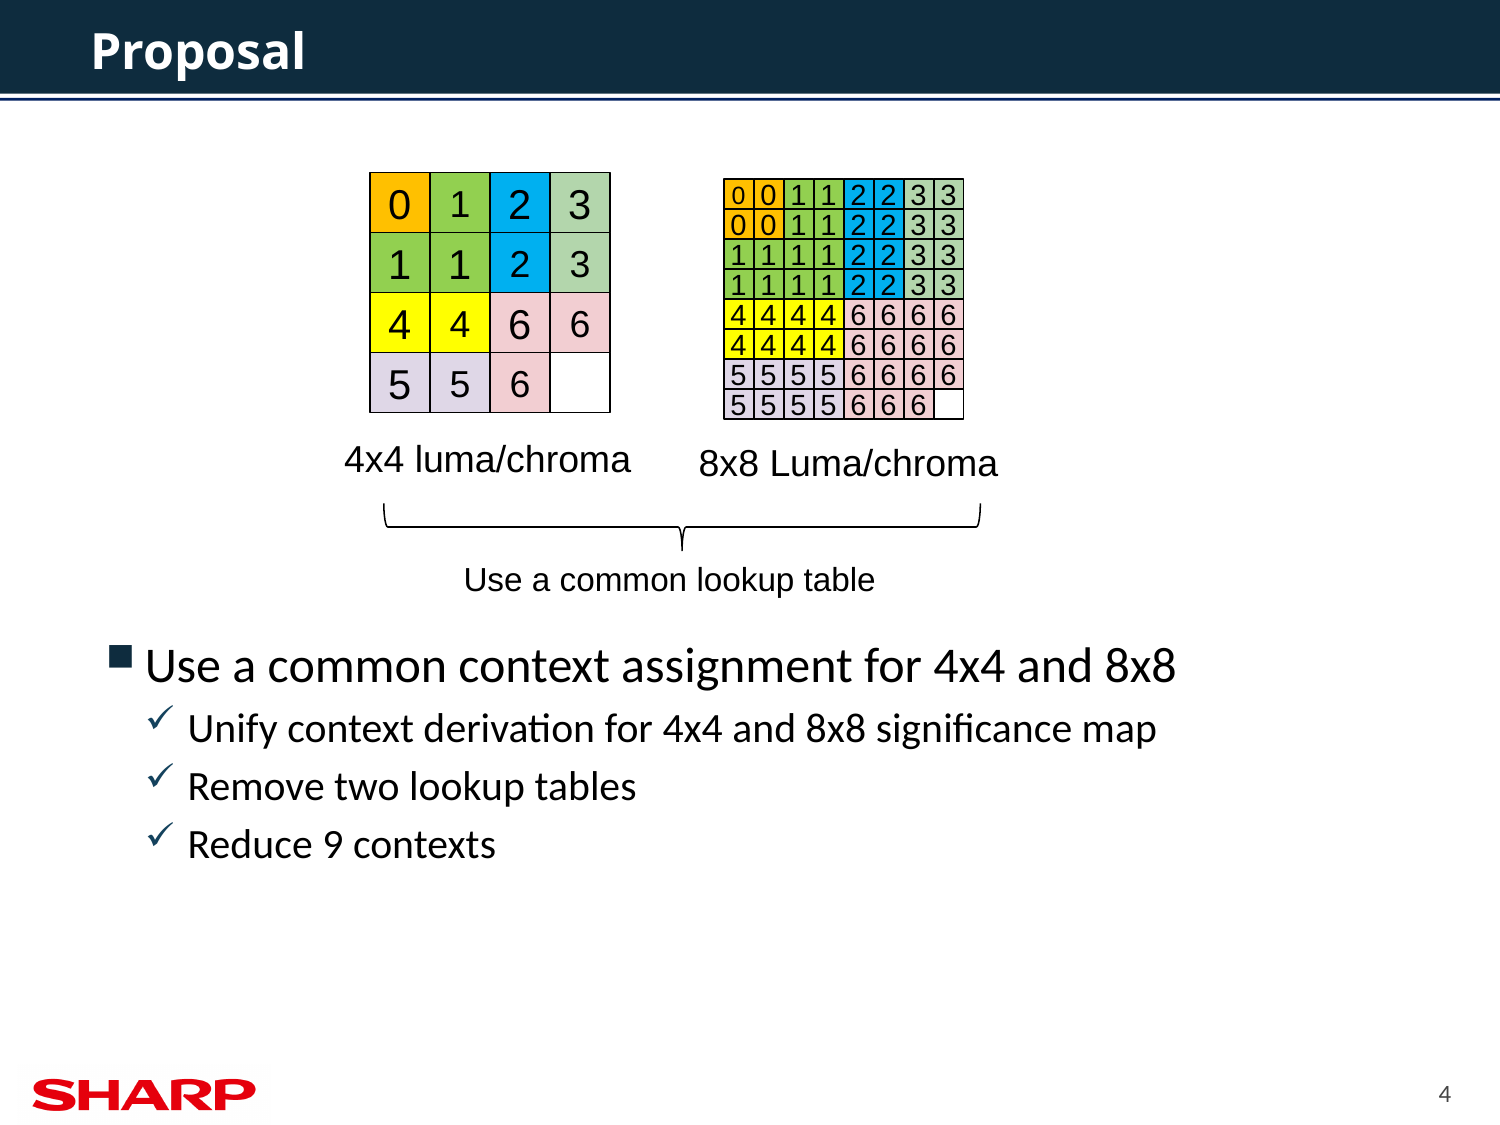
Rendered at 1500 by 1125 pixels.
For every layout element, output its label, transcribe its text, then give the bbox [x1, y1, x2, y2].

title Proposal [74, 15, 1500, 85]
slide_number 4 [1345, 1062, 1467, 1108]
text_box [384, 520, 980, 550]
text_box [636, 178, 1082, 516]
list Use a common context assignment for 4x4 and 8x8 Unify context derivation for 4x4 and 8x8 significance map Remove two lookup tables Reduce 9 contexts [76, 136, 1427, 1059]
text_box Use a common lookup table [448, 550, 1199, 606]
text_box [354, 172, 632, 512]
picture [17, 1064, 271, 1125]
